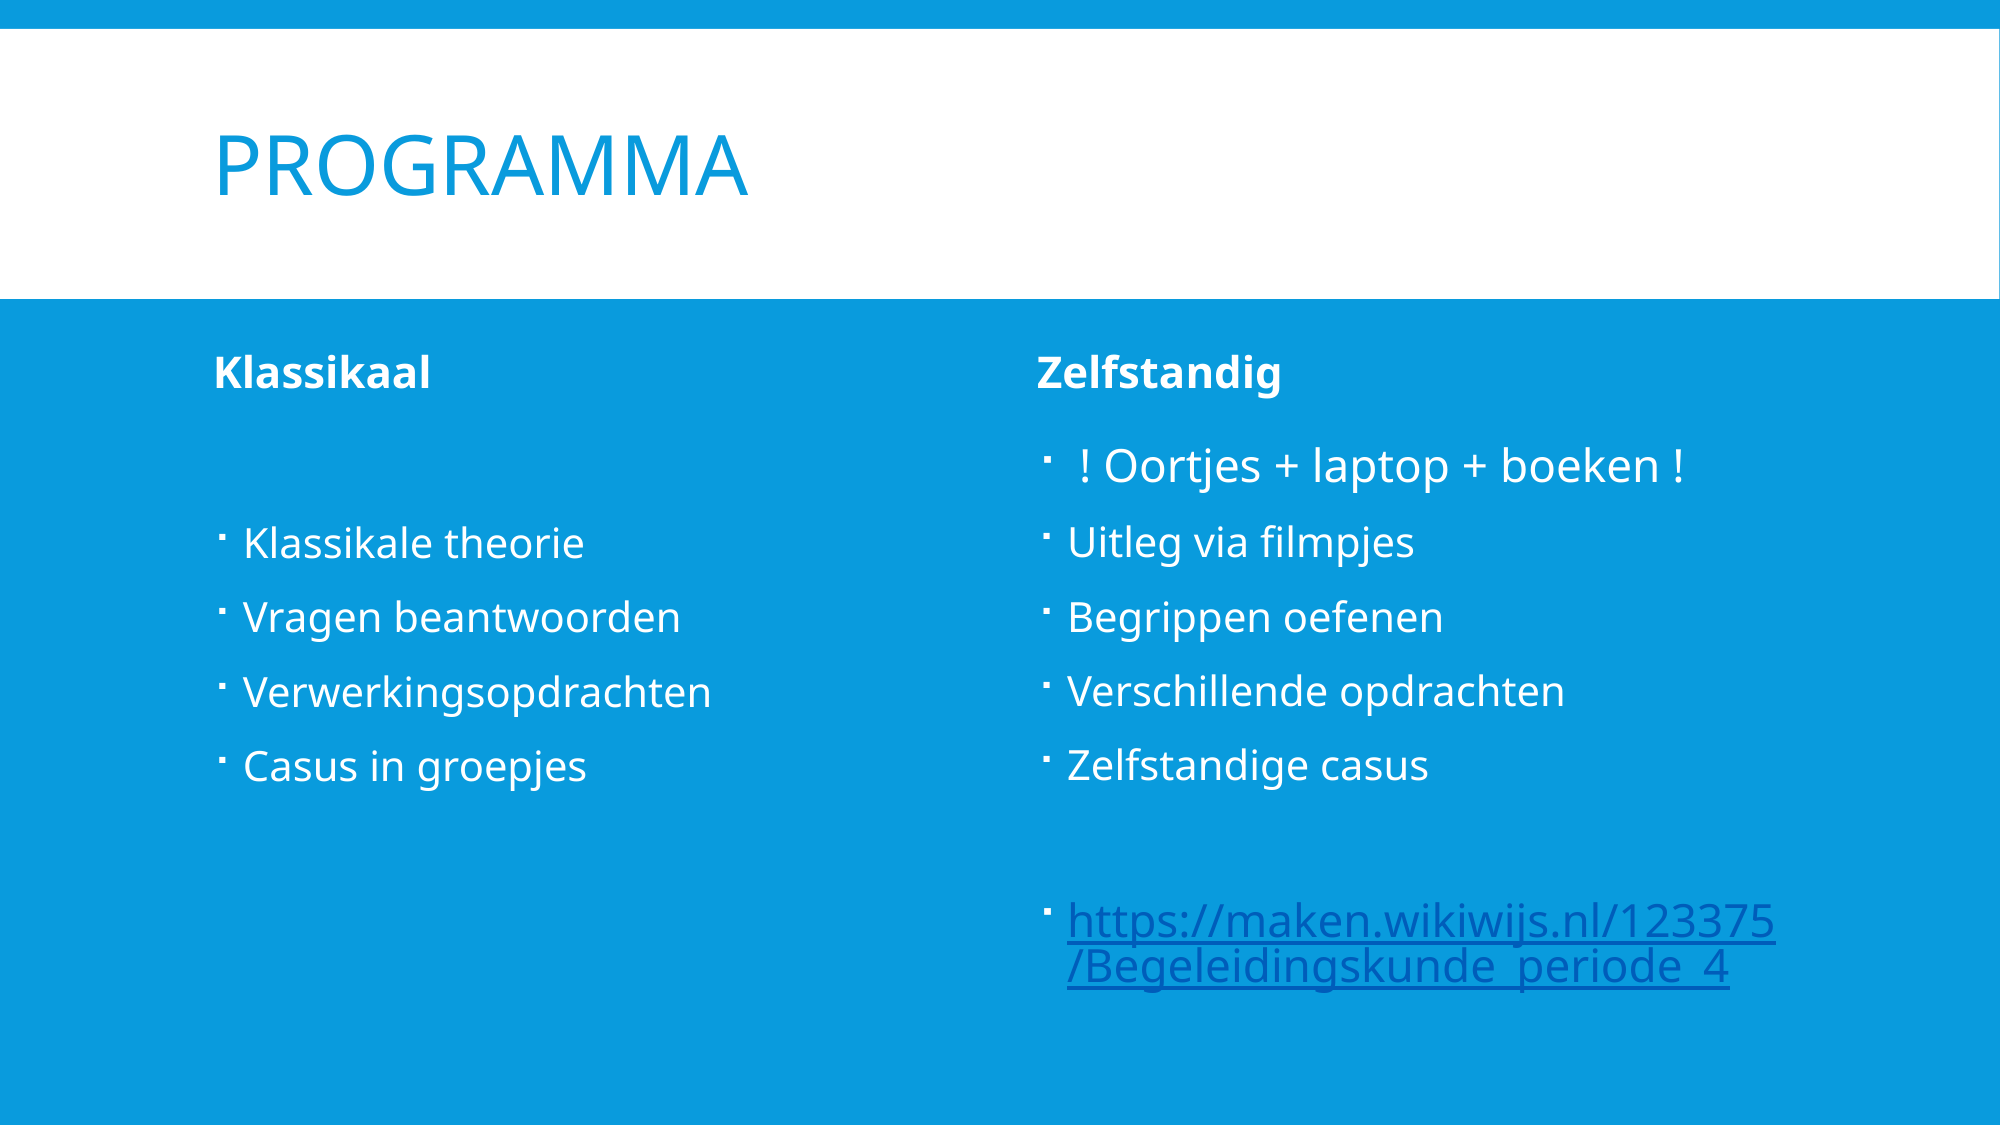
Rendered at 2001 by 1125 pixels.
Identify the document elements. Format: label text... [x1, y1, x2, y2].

list ! Oortjes + laptop + boeken ! Uitleg via filmpjes Begrippen oefenen Verschillende opdrachten Zelfstandige casus https://maken.wikiwijs.nl/123375/Begeleidingskunde_periode_4 [1022, 435, 1803, 1021]
title Programma [197, 46, 1803, 295]
list Zelfstandig [1022, 313, 1803, 435]
list Klassikaal [198, 313, 978, 435]
list Klassikale theorie Vragen beantwoorden Verwerkingsopdrachten Casus in groepjes [198, 435, 978, 1021]
